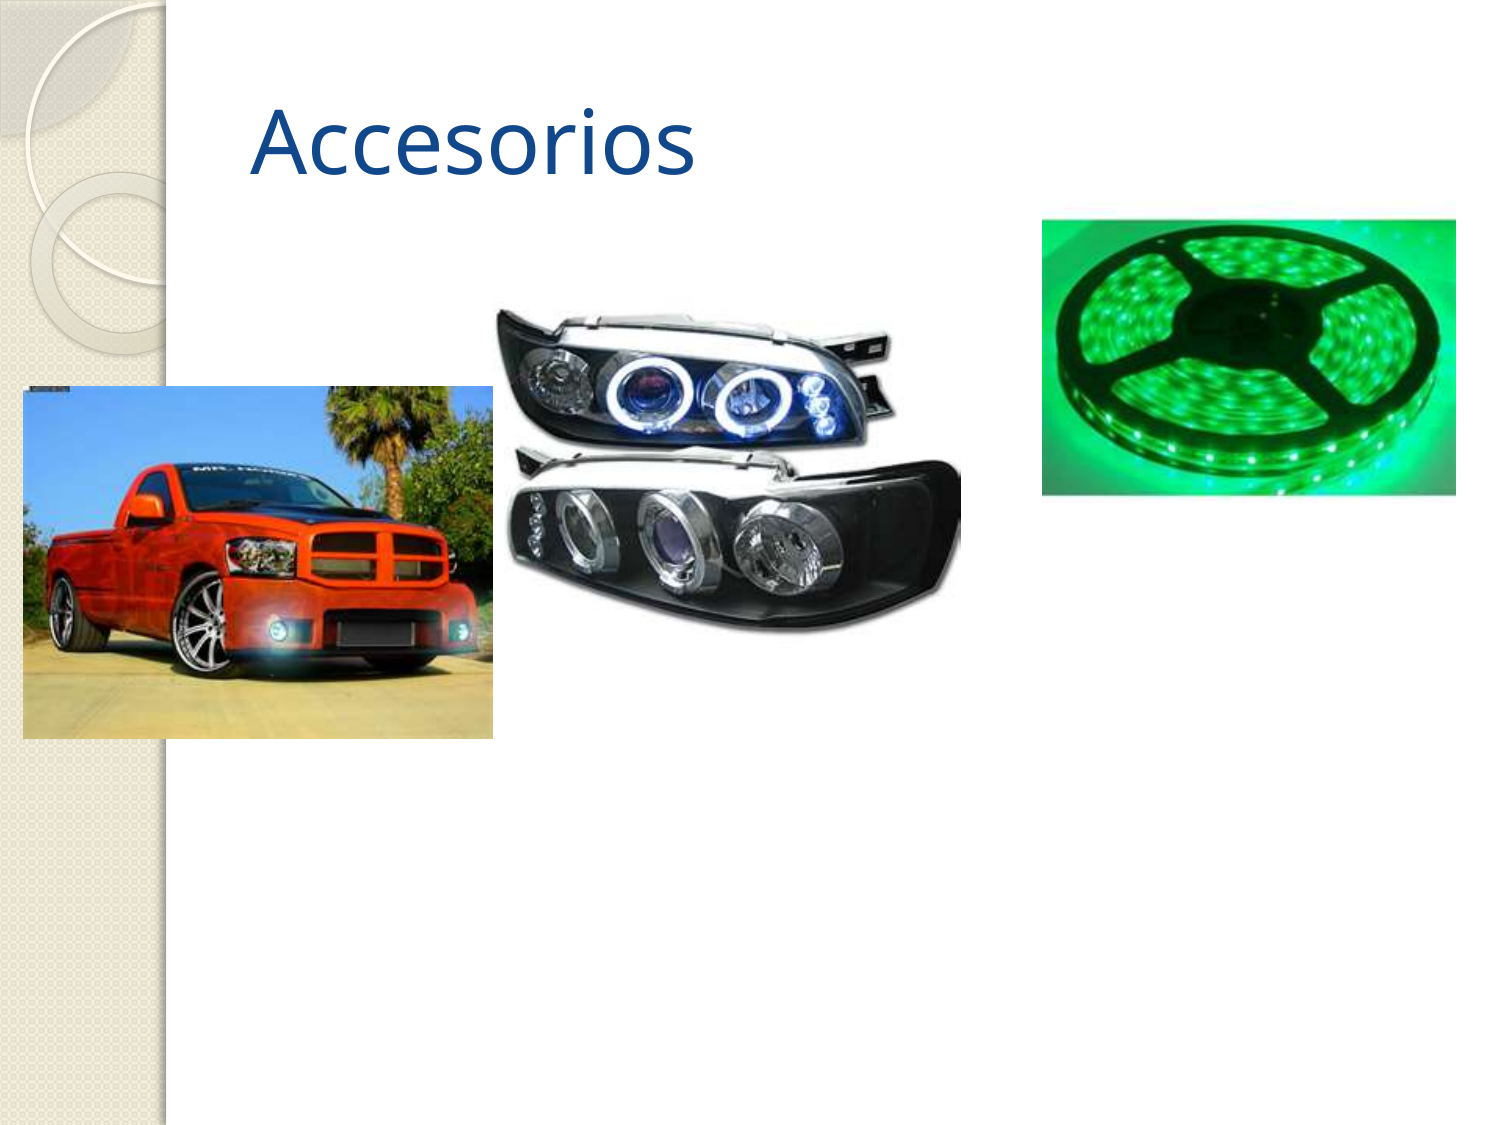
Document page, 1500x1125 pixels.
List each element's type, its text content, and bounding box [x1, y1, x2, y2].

title Accesorios [235, 45, 1466, 233]
picture [23, 222, 962, 739]
picture [1042, 152, 1456, 566]
